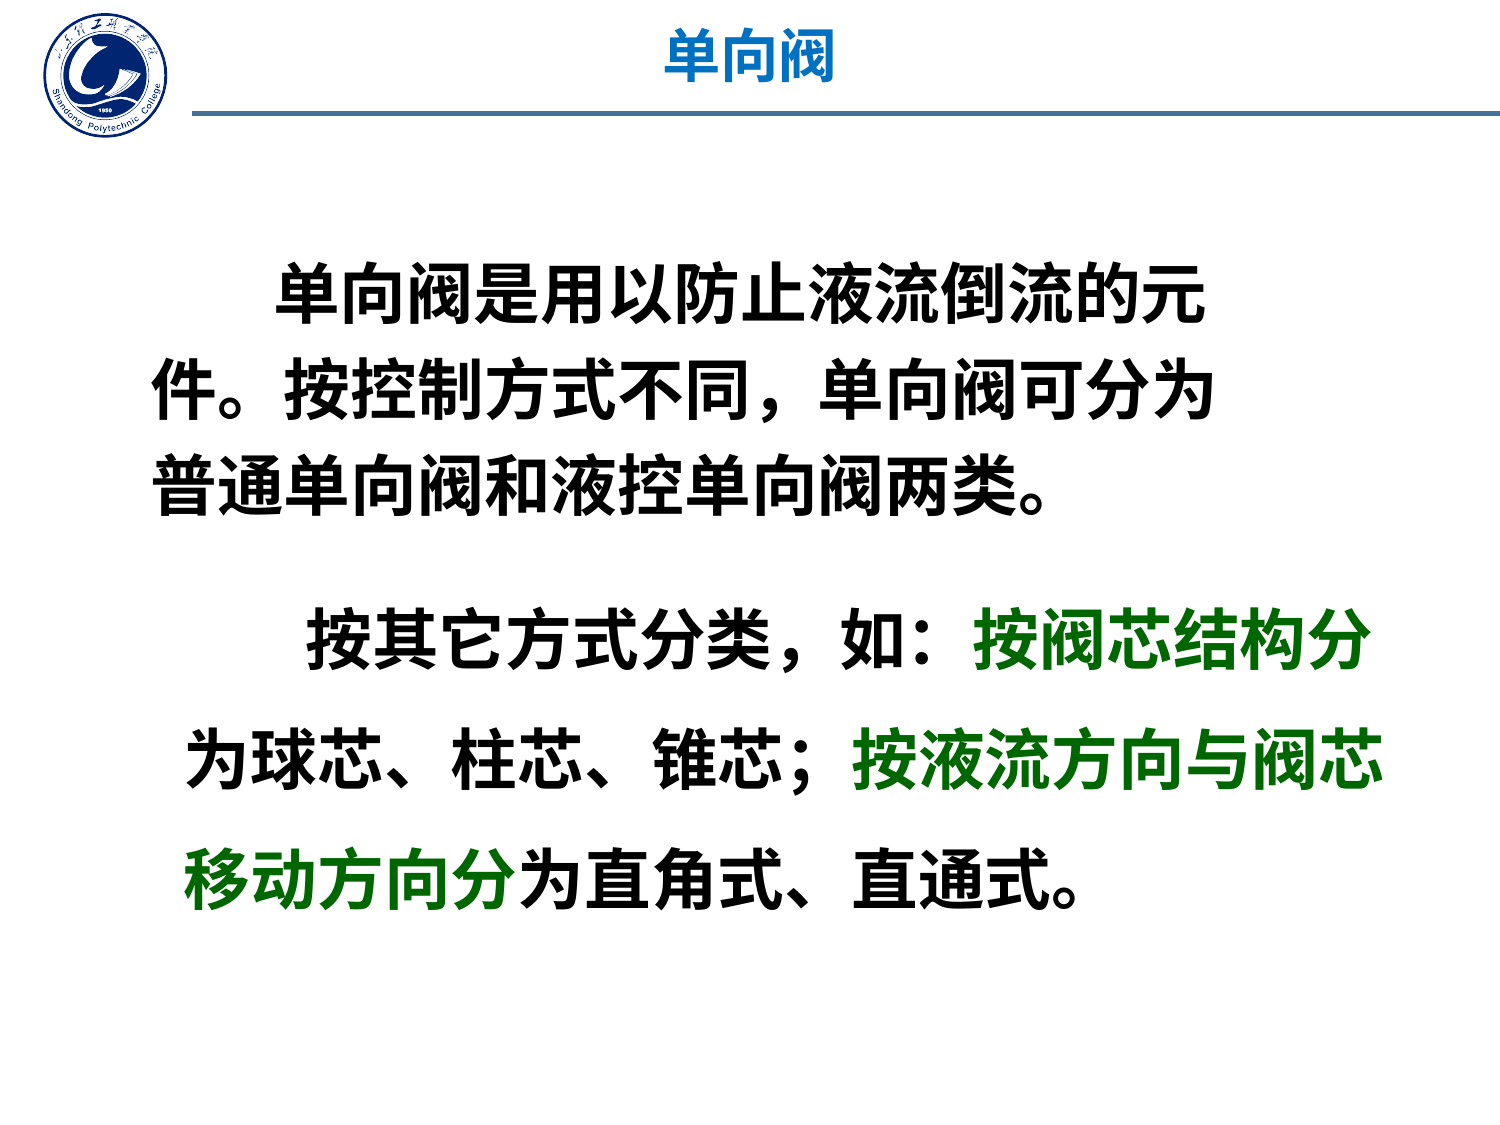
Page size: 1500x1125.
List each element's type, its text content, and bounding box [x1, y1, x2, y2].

picture [43, 7, 174, 138]
text_box 单向阀是用以防止液流倒流的元件。按控制方式不同，单向阀可分为普通单向阀和液控单向阀两类。 [135, 229, 1279, 532]
text_box 单向阀 [178, 11, 1322, 97]
text_box 按其它方式分类，如：按阀芯结构分为球芯、柱芯、锥芯；按液流方向与阀芯移动方向分为直角式、直通式。 [47, 550, 1406, 941]
